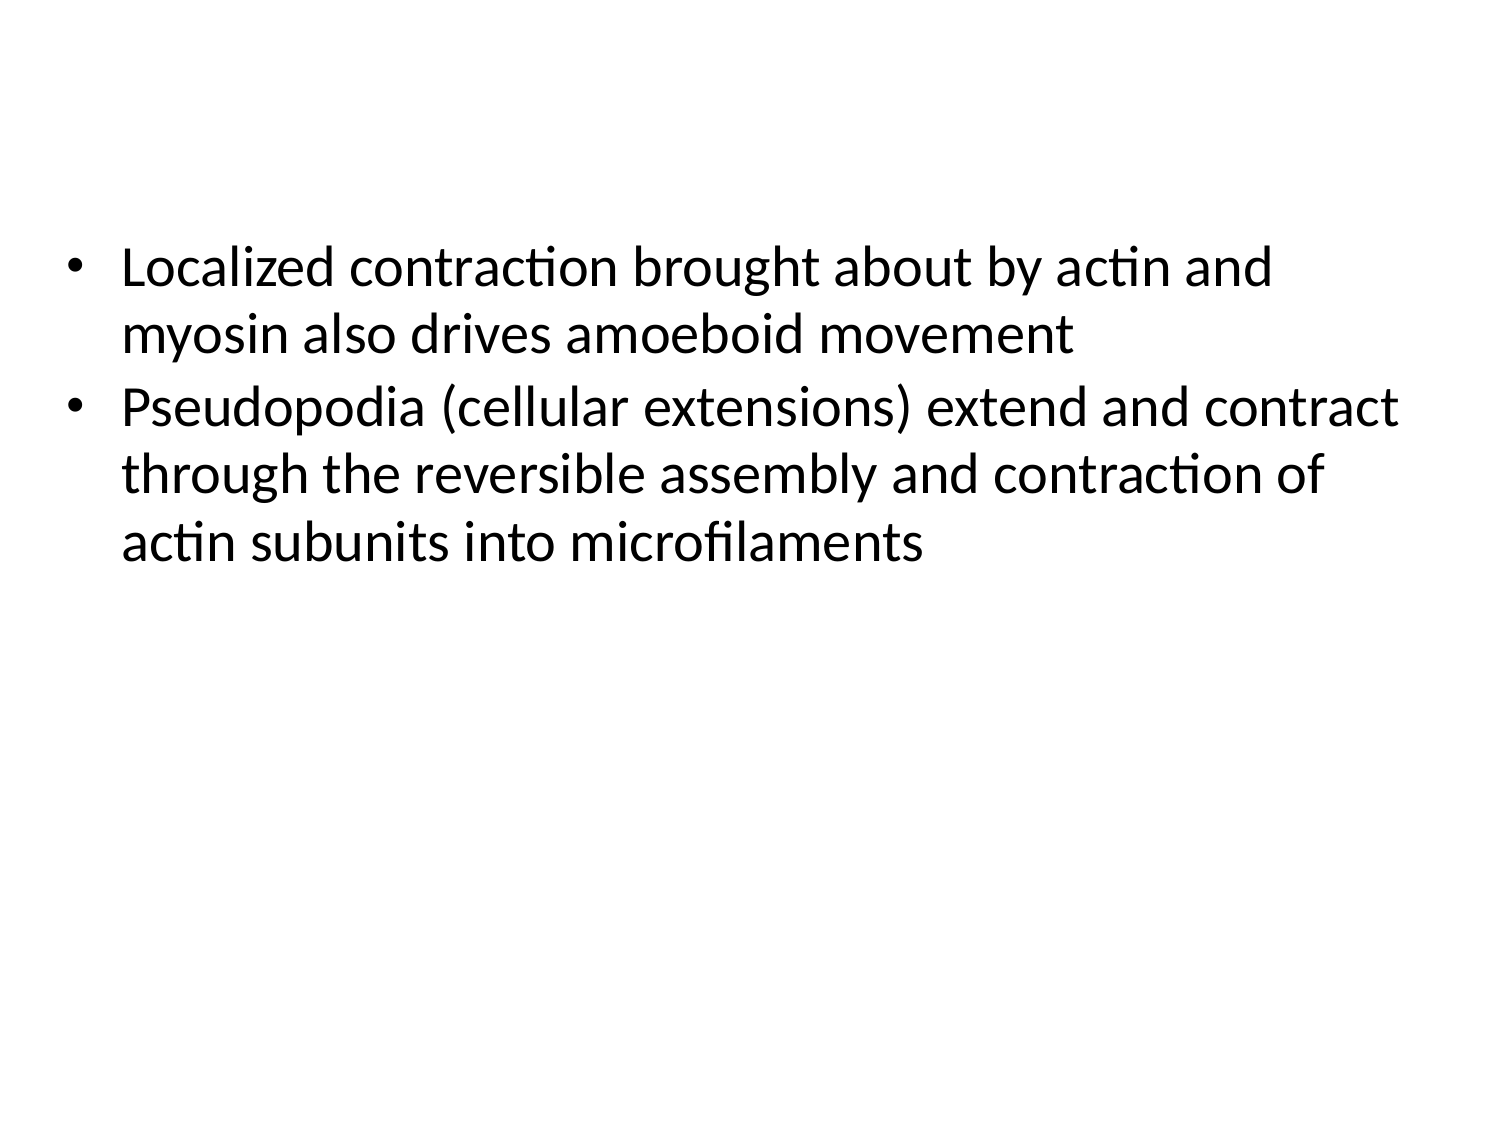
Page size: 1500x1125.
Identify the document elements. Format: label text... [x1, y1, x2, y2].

list Localized contraction brought about by actin and myosin also drives amoeboid movement Pseudopodia (cellular extensions) extend and contract through the reversible assembly and contraction of actin subunits into microfilaments [50, 224, 1450, 611]
